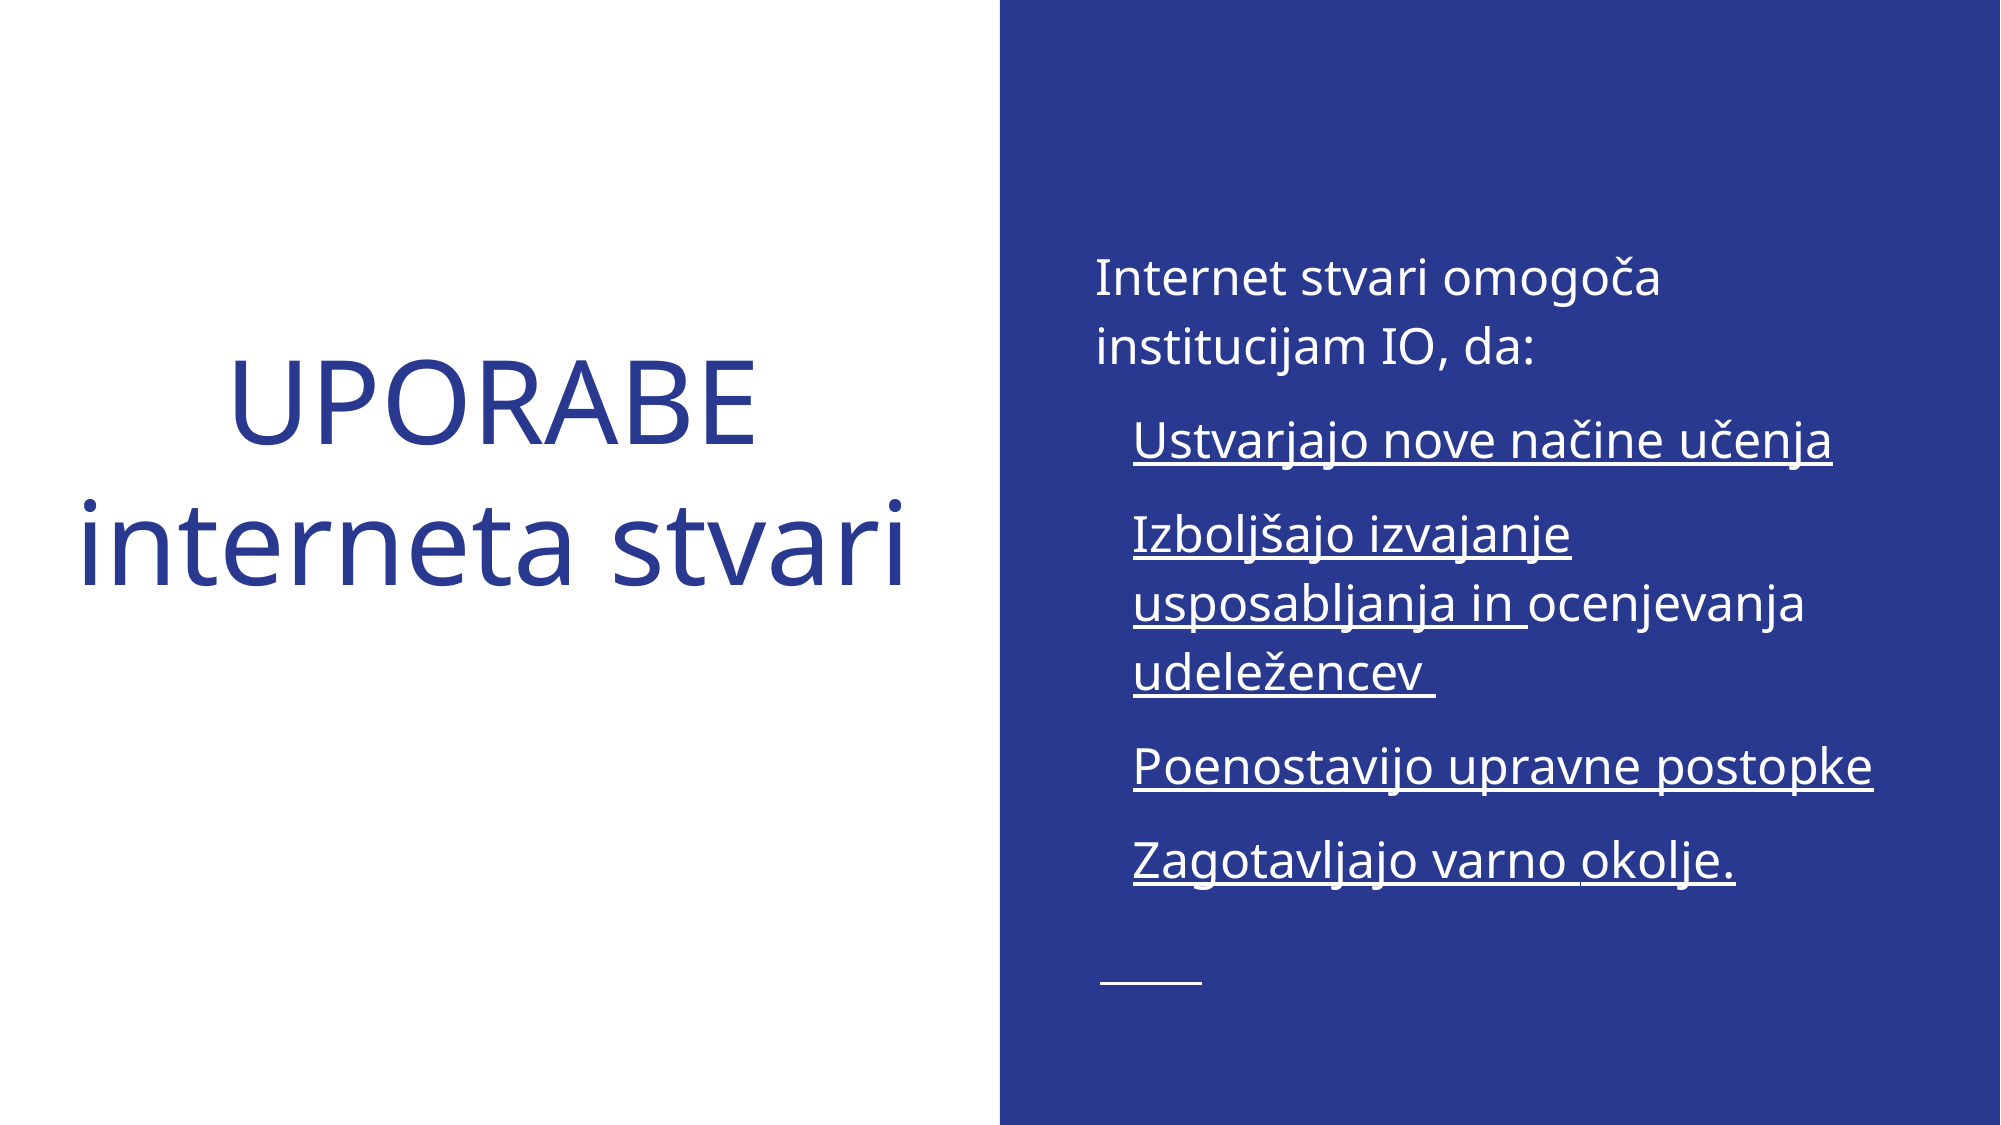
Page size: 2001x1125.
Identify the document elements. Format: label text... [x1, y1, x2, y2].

list Internet stvari omogoča institucijam IO, da: Ustvarjajo nove načine učenja Izboljšajo izvajanje usposabljanja in ocenjevanja udeležencev Poenostavijo upravne postopke Zagotavljajo varno okolje. [1080, 158, 1920, 967]
title UPORABE interneta stvari [50, 273, 936, 616]
